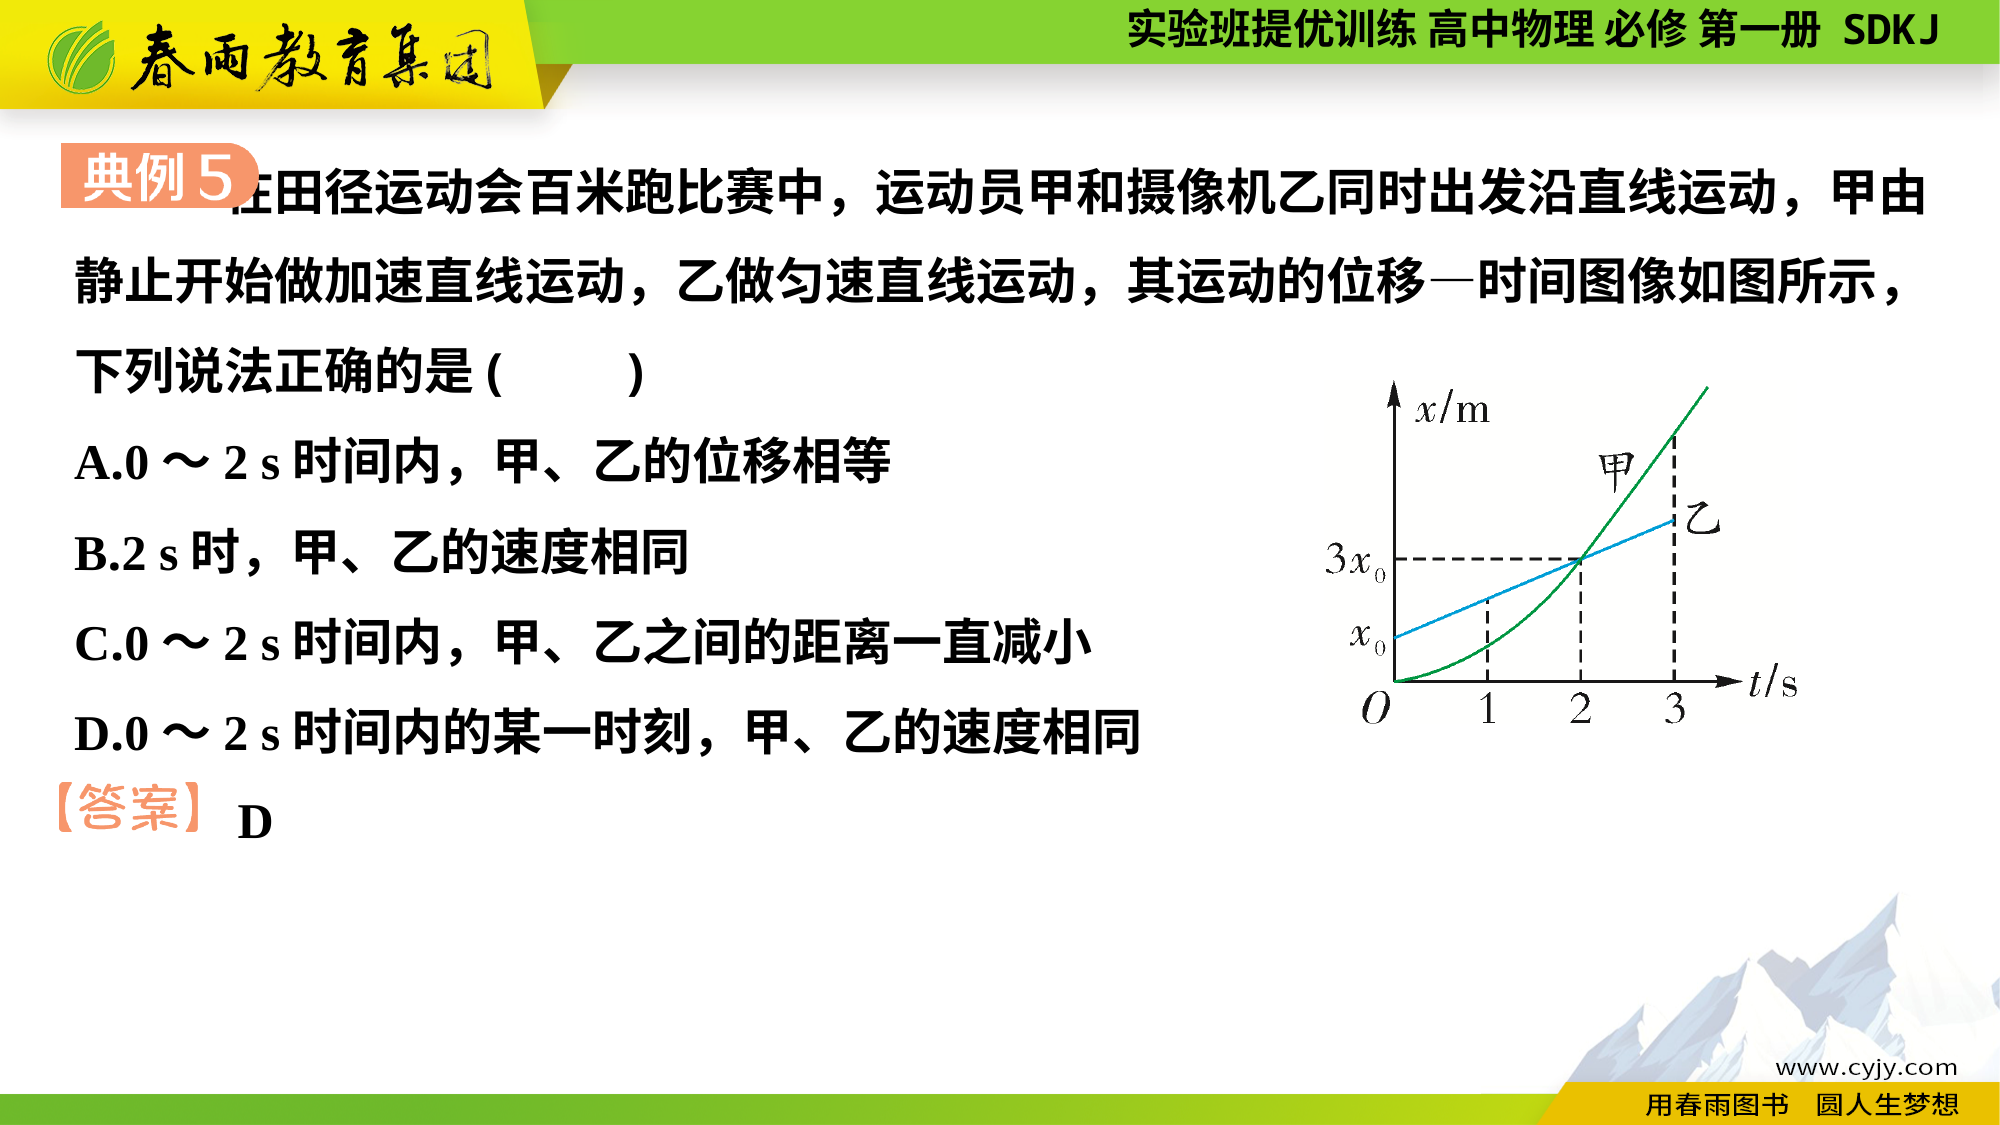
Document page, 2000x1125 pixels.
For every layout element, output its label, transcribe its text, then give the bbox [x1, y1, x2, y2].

picture [0, 0, 2000, 1125]
list 在田径运动会百米跑比赛中，运动员甲和摄像机乙同时出发沿直线运动，甲由静止开始做加速直线运动，乙做匀速直线运动，其运动的位移—时间图像如图所示，下列说法正确的是( ) A.0～2 s时间内，甲、乙的位移相等 B.2 s时，甲、乙的速度相同 C.0～2 s时间内，甲、乙之间的距离一直减小 D.0～2 s时间内的某一时刻，甲、乙的速度相同 [59, 122, 1944, 751]
text_box D [59, 751, 1944, 857]
